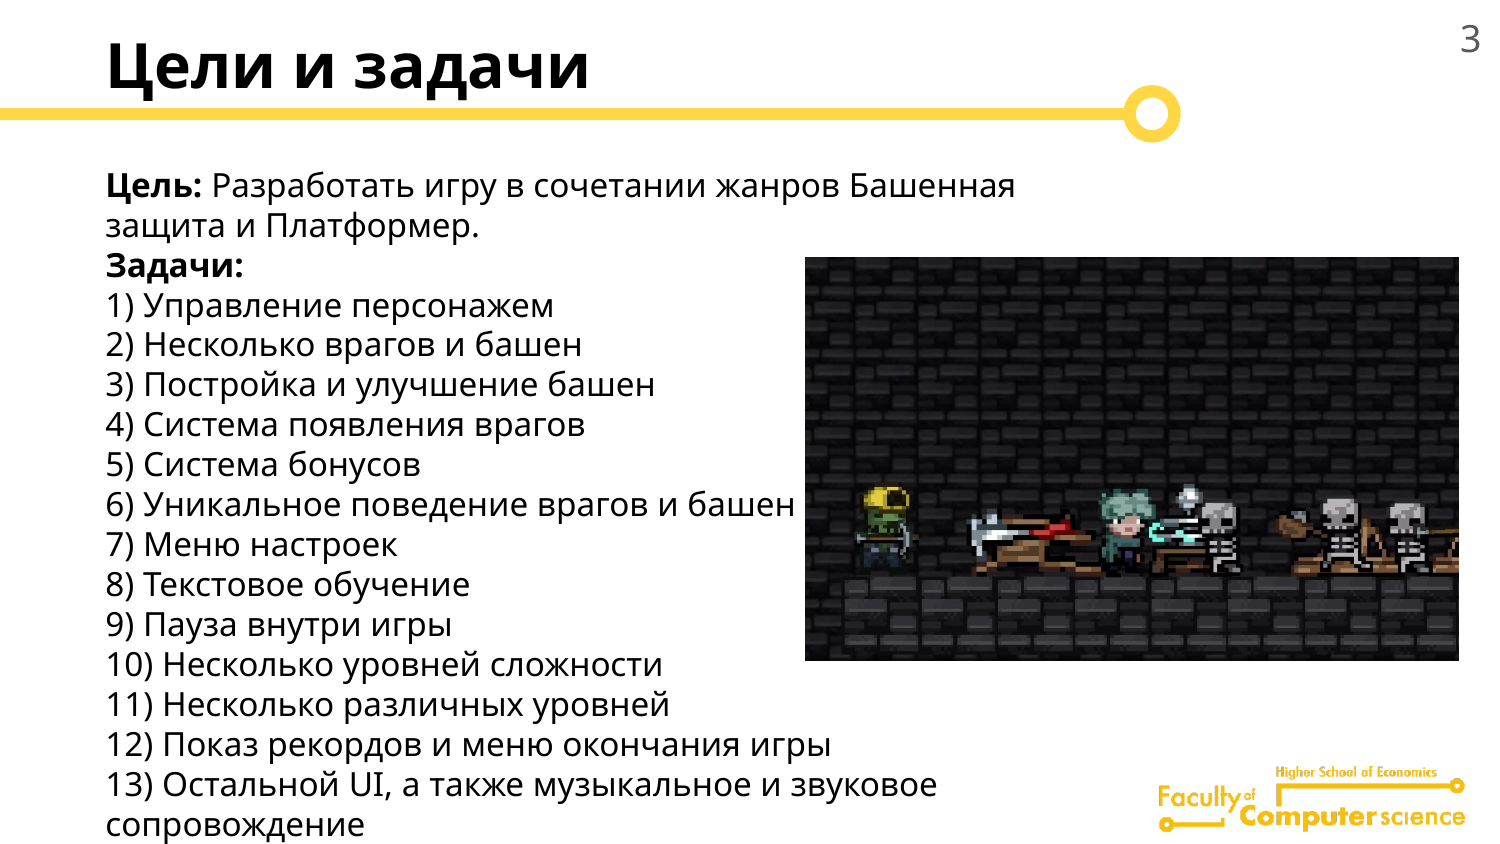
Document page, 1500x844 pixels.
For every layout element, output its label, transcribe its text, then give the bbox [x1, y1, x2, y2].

picture [1145, 749, 1477, 844]
text_box [1129, 91, 1175, 137]
text_box Цель: Разработать игру в сочетании жанров Башенная защита и Платформер. Задачи: 1) Управление персонажем 2) Несколько врагов и башен 3) Постройка и улучшение башен 4) Система появления врагов 5) Система бонусов 6) Уникальное поведение врагов и башен 7) Меню настроек 8) Текстовое обучение 9) Пауза внутри игры 10) Несколько уровней сложности 11) Несколько различных уровней 12) Показ рекордов и меню окончания игры 13) Остальной UI, а также музыкальное и звуковое сопровождение [90, 148, 1146, 553]
text_box 3 [1445, 0, 1500, 75]
text_box Цели и задачи [90, 18, 1199, 79]
picture [805, 257, 1459, 662]
